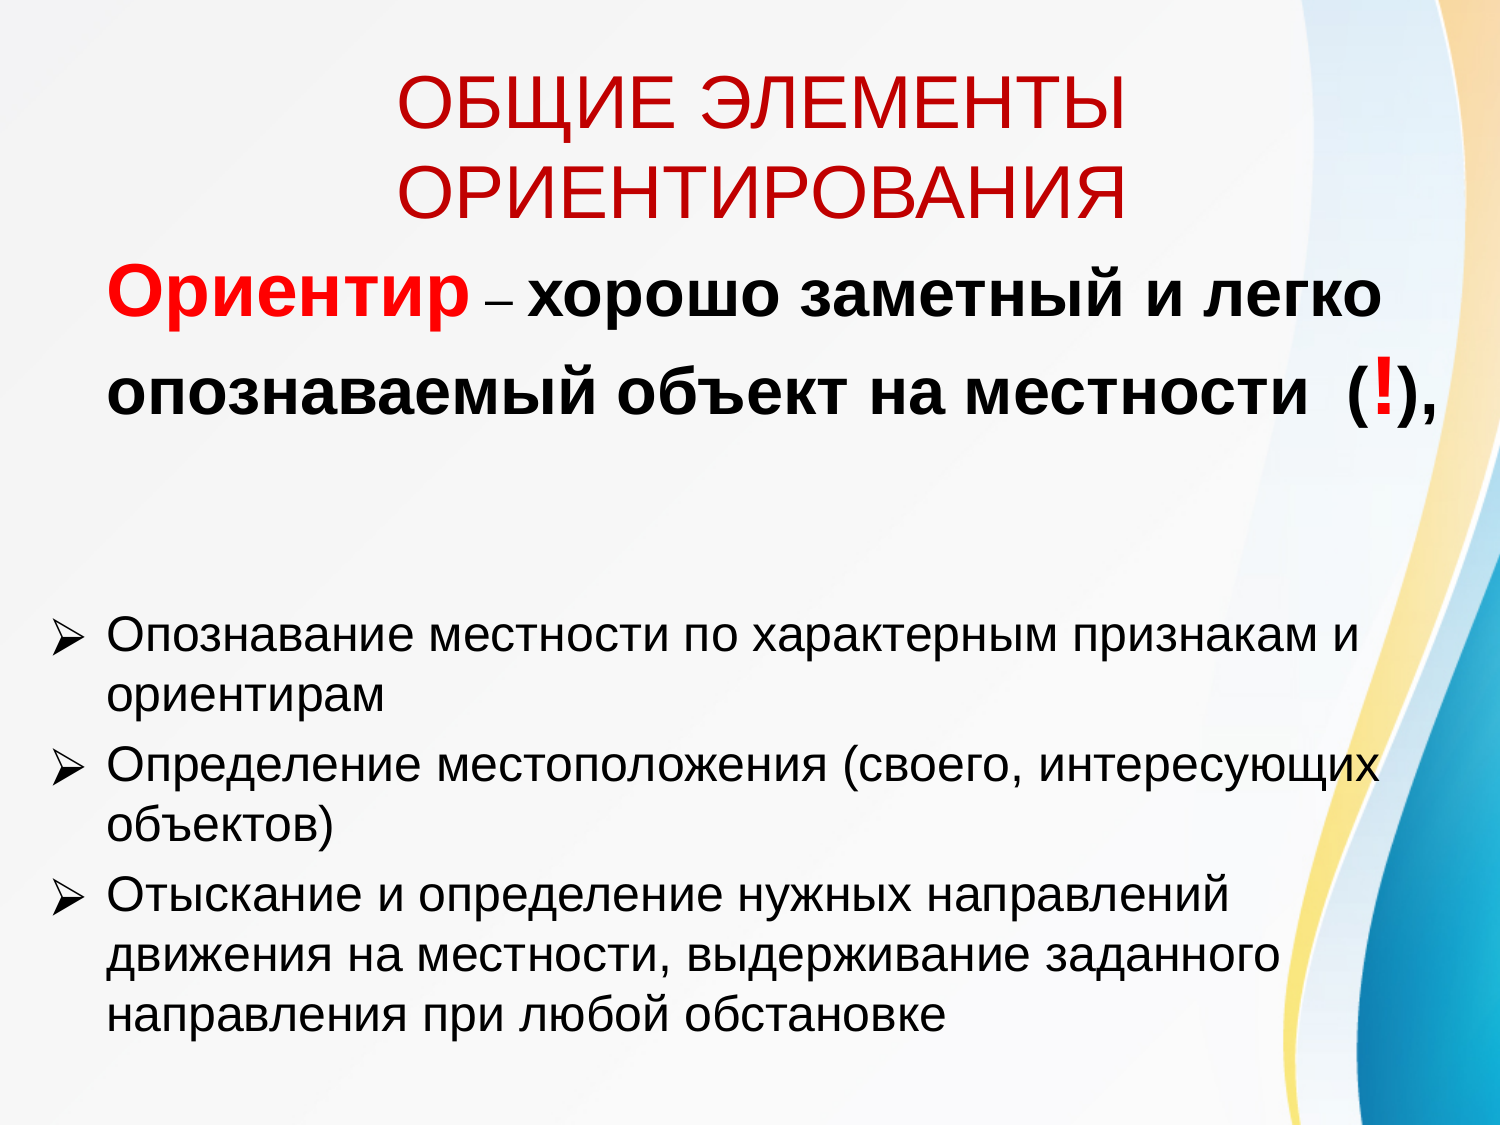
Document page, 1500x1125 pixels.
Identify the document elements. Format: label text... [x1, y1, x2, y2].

picture [0, 0, 1500, 1125]
list Ориентир – хорошо заметный и легко опознаваемый объект на местности (!), Опознавание местности по характерным признакам и ориентирам Определение местоположения (своего, интересующих объектов) Отыскание и определение нужных направлений движения на местности, выдерживание заданного направления при любой обстановке [34, 234, 1461, 1044]
title ОБЩИЕ ЭЛЕМЕНТЫ ОРИЕНТИРОВАНИЯ [49, 74, 1476, 213]
